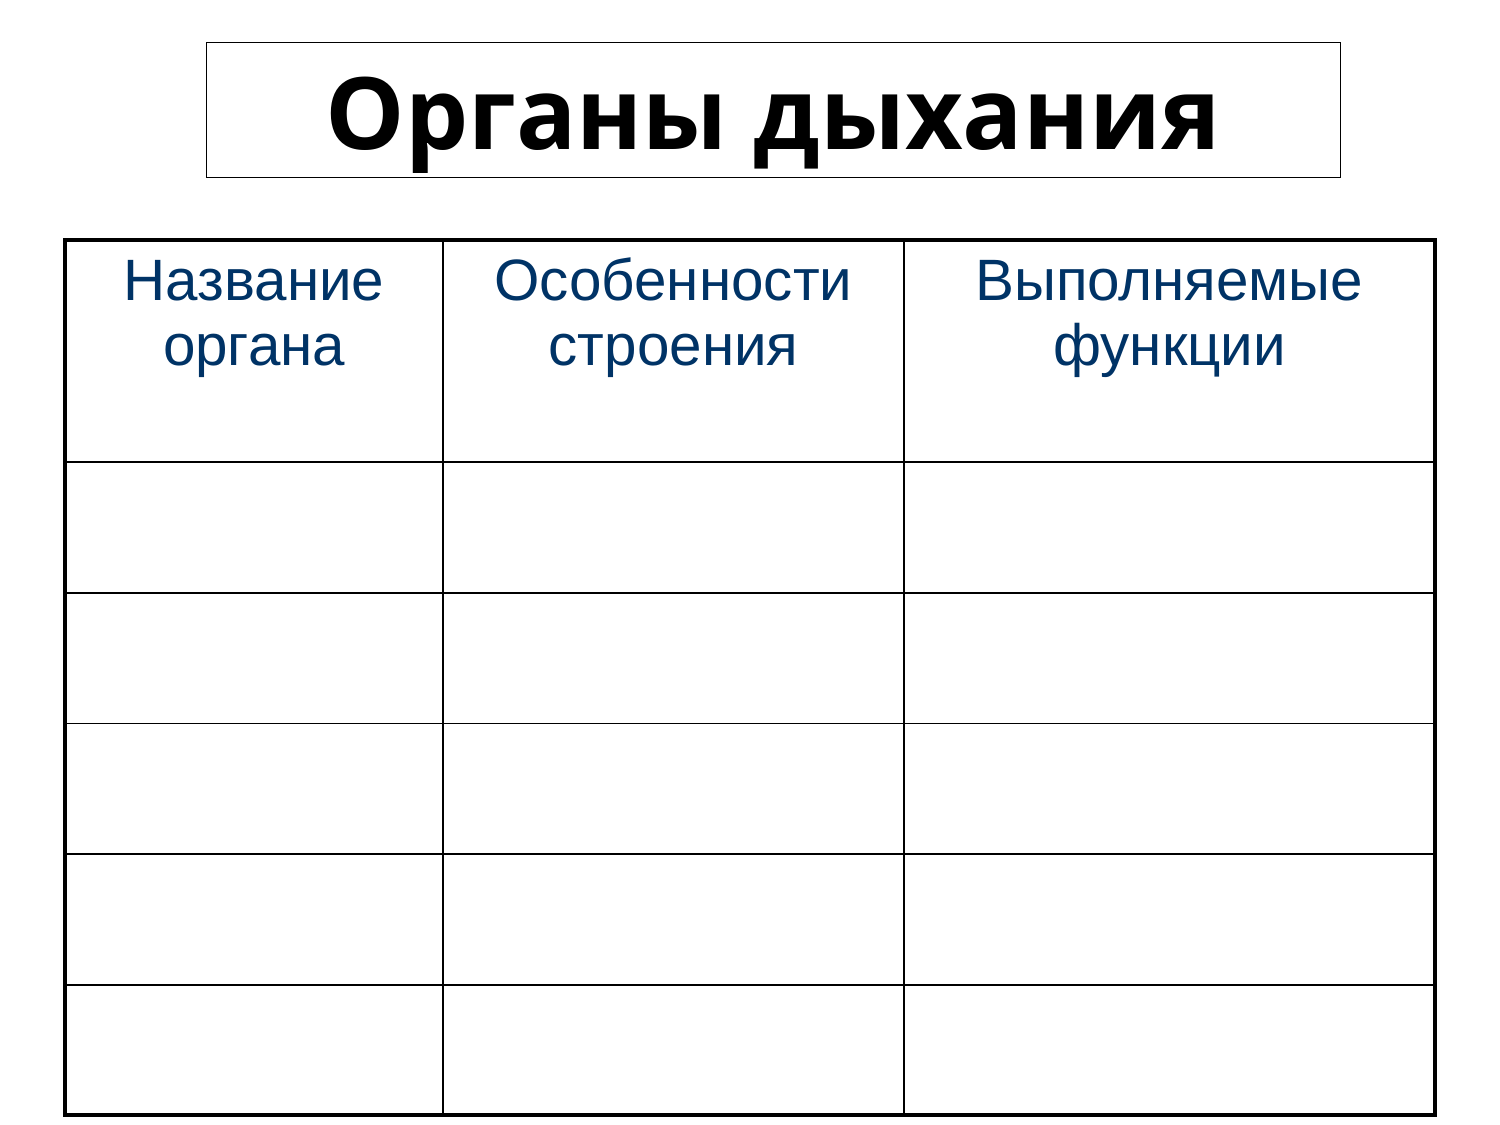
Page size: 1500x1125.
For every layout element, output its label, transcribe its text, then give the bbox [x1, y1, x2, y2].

table_cell [67, 594, 442, 723]
table_cell [905, 855, 1433, 984]
table_cell [905, 986, 1433, 1113]
table_cell [444, 986, 903, 1113]
table_cell [67, 463, 442, 592]
table_cell [67, 724, 442, 853]
table_cell [444, 855, 903, 984]
table_cell [444, 463, 903, 592]
table_header Название органа [67, 242, 442, 461]
text_box Органы дыхания [206, 42, 1341, 178]
table_header Особенности строения [444, 242, 903, 461]
table_cell [67, 855, 442, 984]
table_cell [905, 594, 1433, 723]
table_cell [905, 724, 1433, 853]
table_header Выполняемые функции [905, 242, 1433, 461]
table_cell [67, 986, 442, 1113]
table_cell [444, 594, 903, 723]
table_cell [905, 463, 1433, 592]
table_cell [444, 724, 903, 853]
